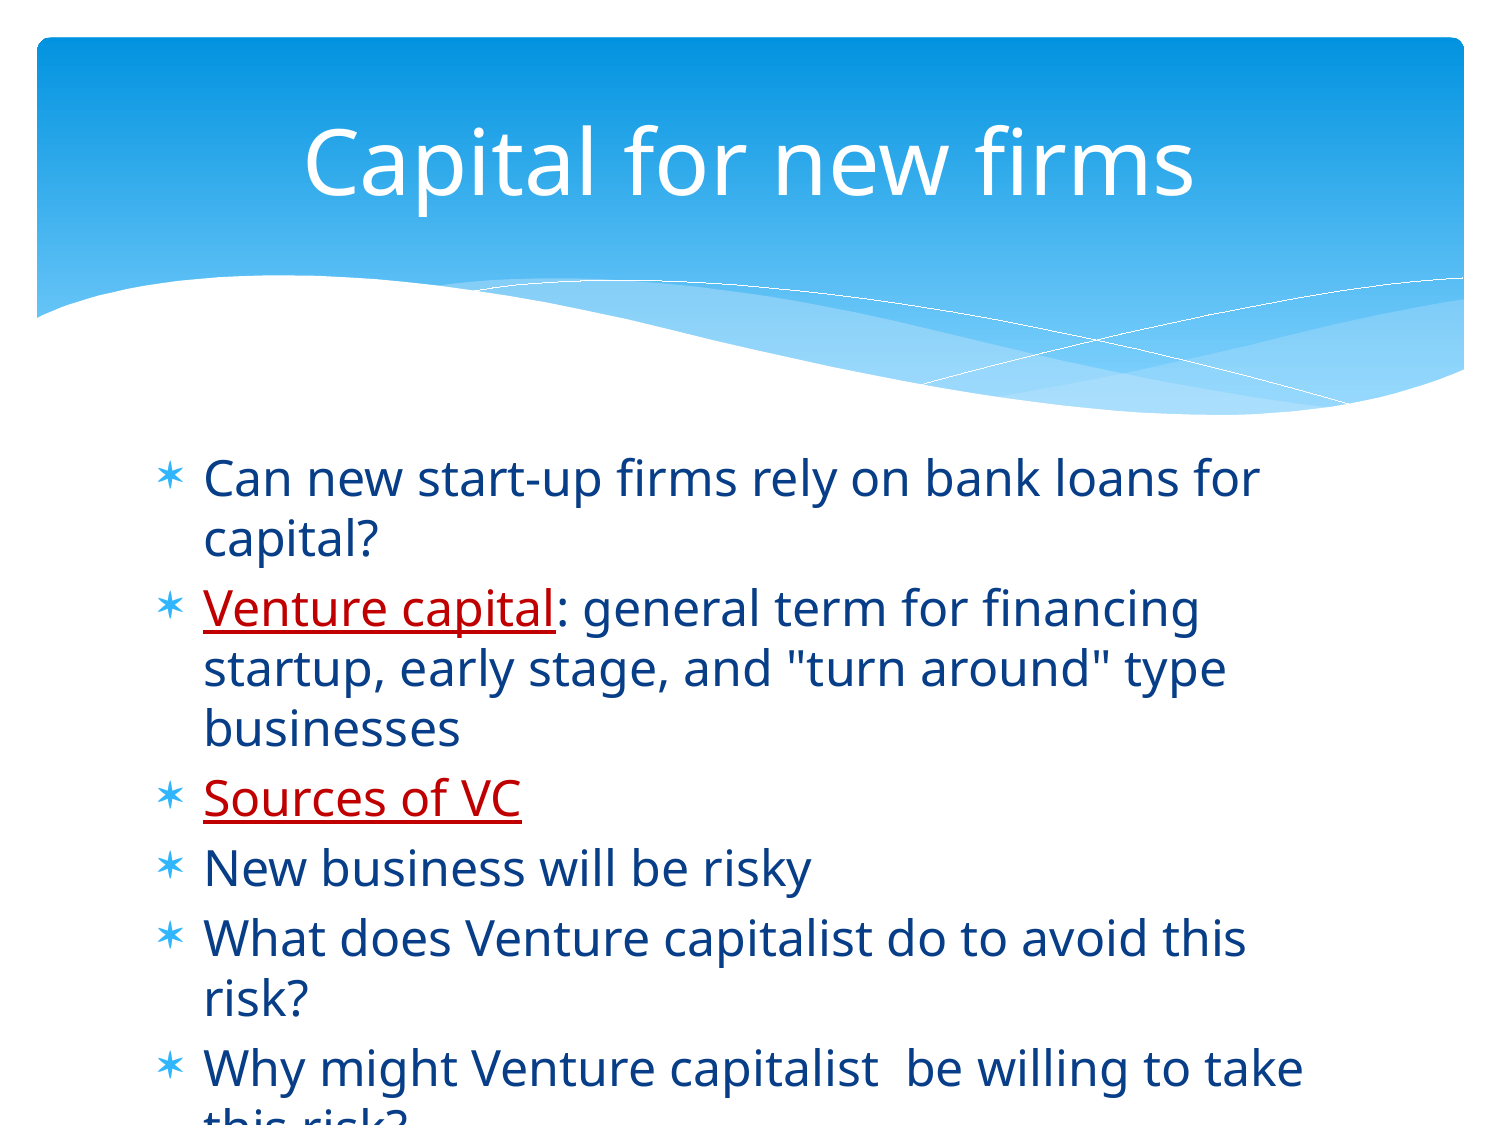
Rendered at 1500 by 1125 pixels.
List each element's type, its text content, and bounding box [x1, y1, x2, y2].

list Can new start-up firms rely on bank loans for capital? Venture capital: general term for financing startup, early stage, and "turn around" type businesses Sources of VC New business will be risky What does Venture capitalist do to avoid this risk? Why might Venture capitalist be willing to take this risk? [143, 438, 1359, 1005]
title Capital for new firms [75, 55, 1425, 261]
